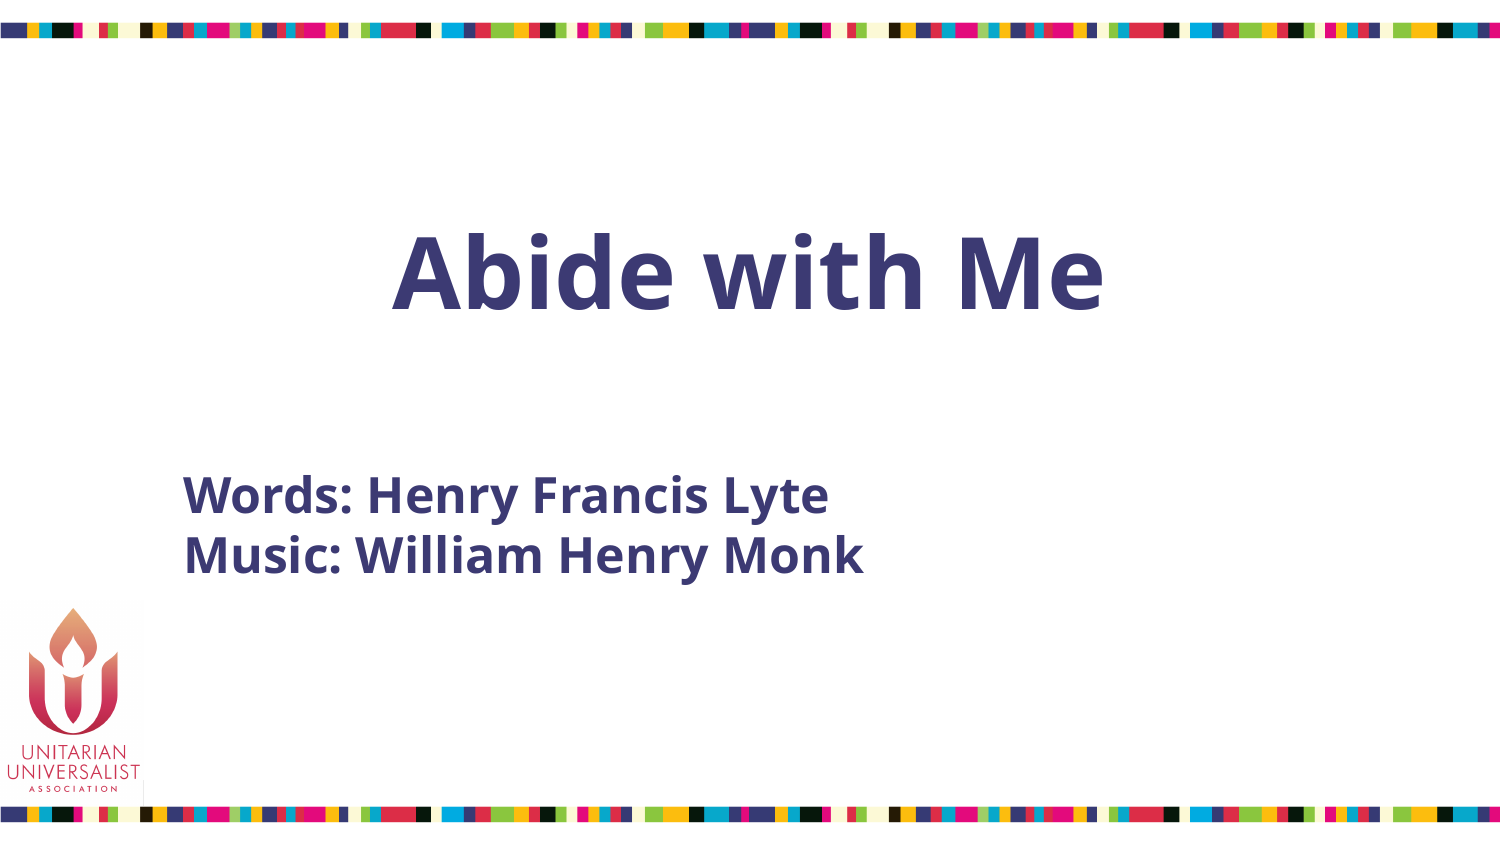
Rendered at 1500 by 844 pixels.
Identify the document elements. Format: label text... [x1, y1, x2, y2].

picture [0, 22, 1500, 40]
text_box Words: Henry Francis Lyte Music: William Henry Monk [168, 448, 1495, 659]
picture [0, 600, 1500, 824]
text_box Abide with Me [74, 75, 1425, 345]
